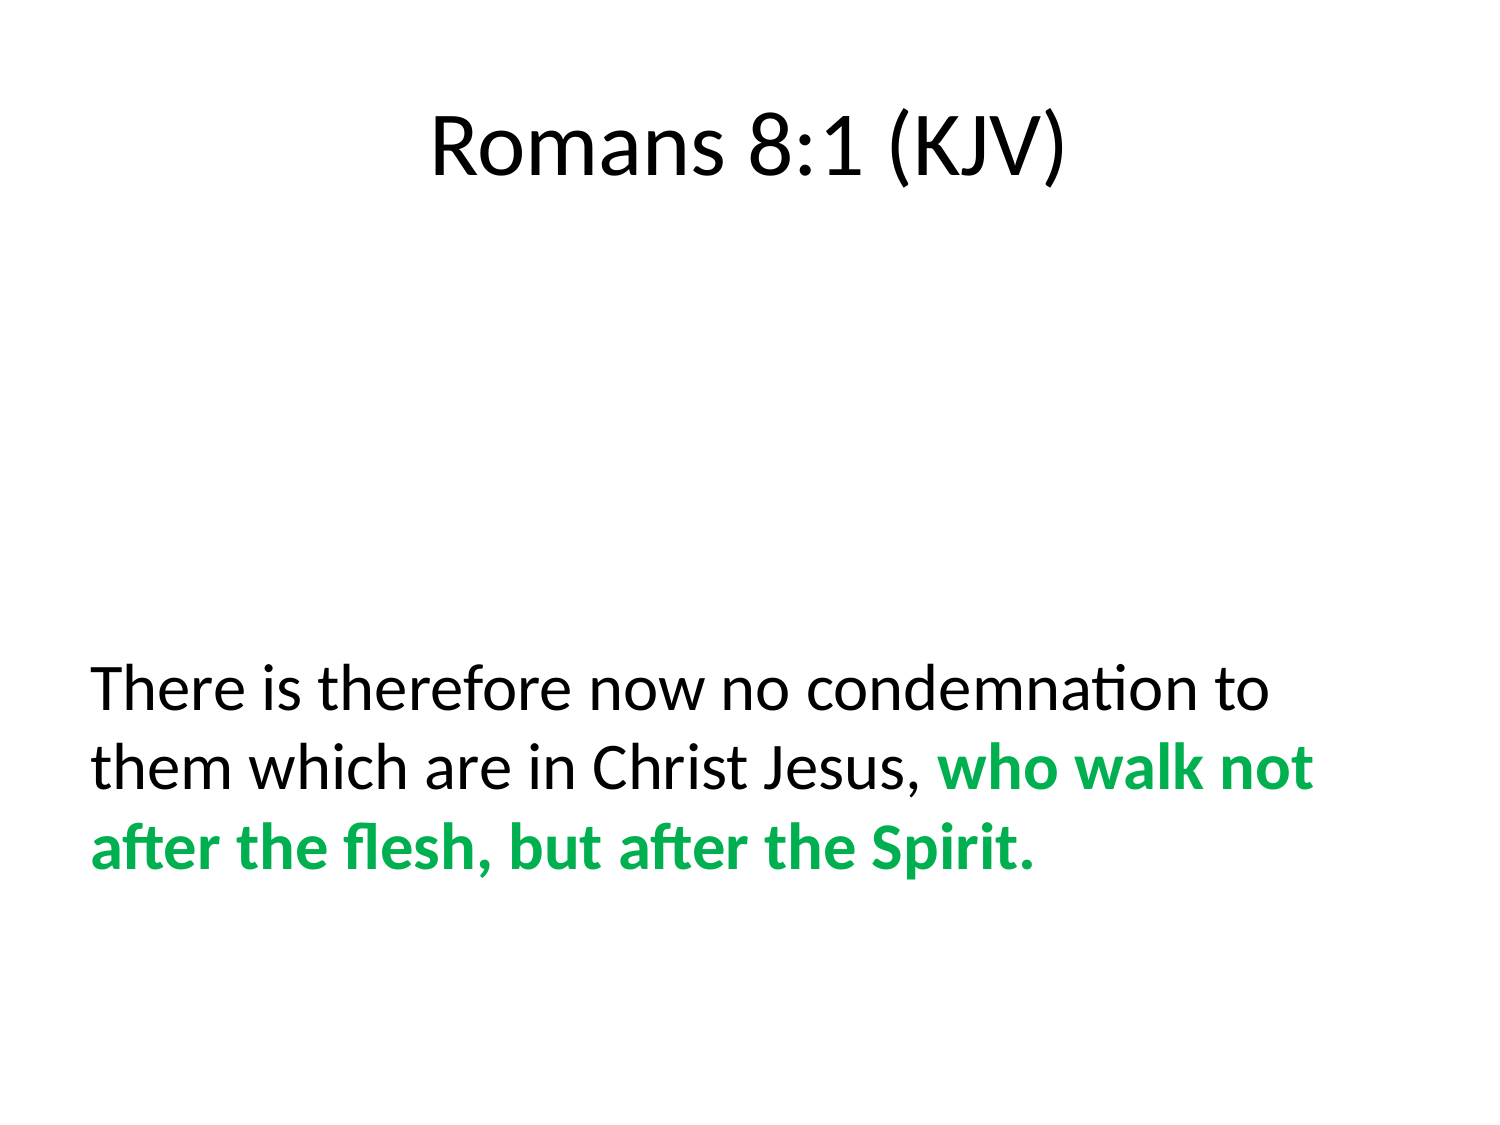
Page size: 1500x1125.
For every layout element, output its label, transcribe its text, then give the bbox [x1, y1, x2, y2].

list There is therefore now no condemnation to them which are in Christ Jesus, who walk not after the flesh, but after the Spirit. [75, 262, 1425, 1005]
title Romans 8:1 (KJV) [75, 45, 1425, 233]
